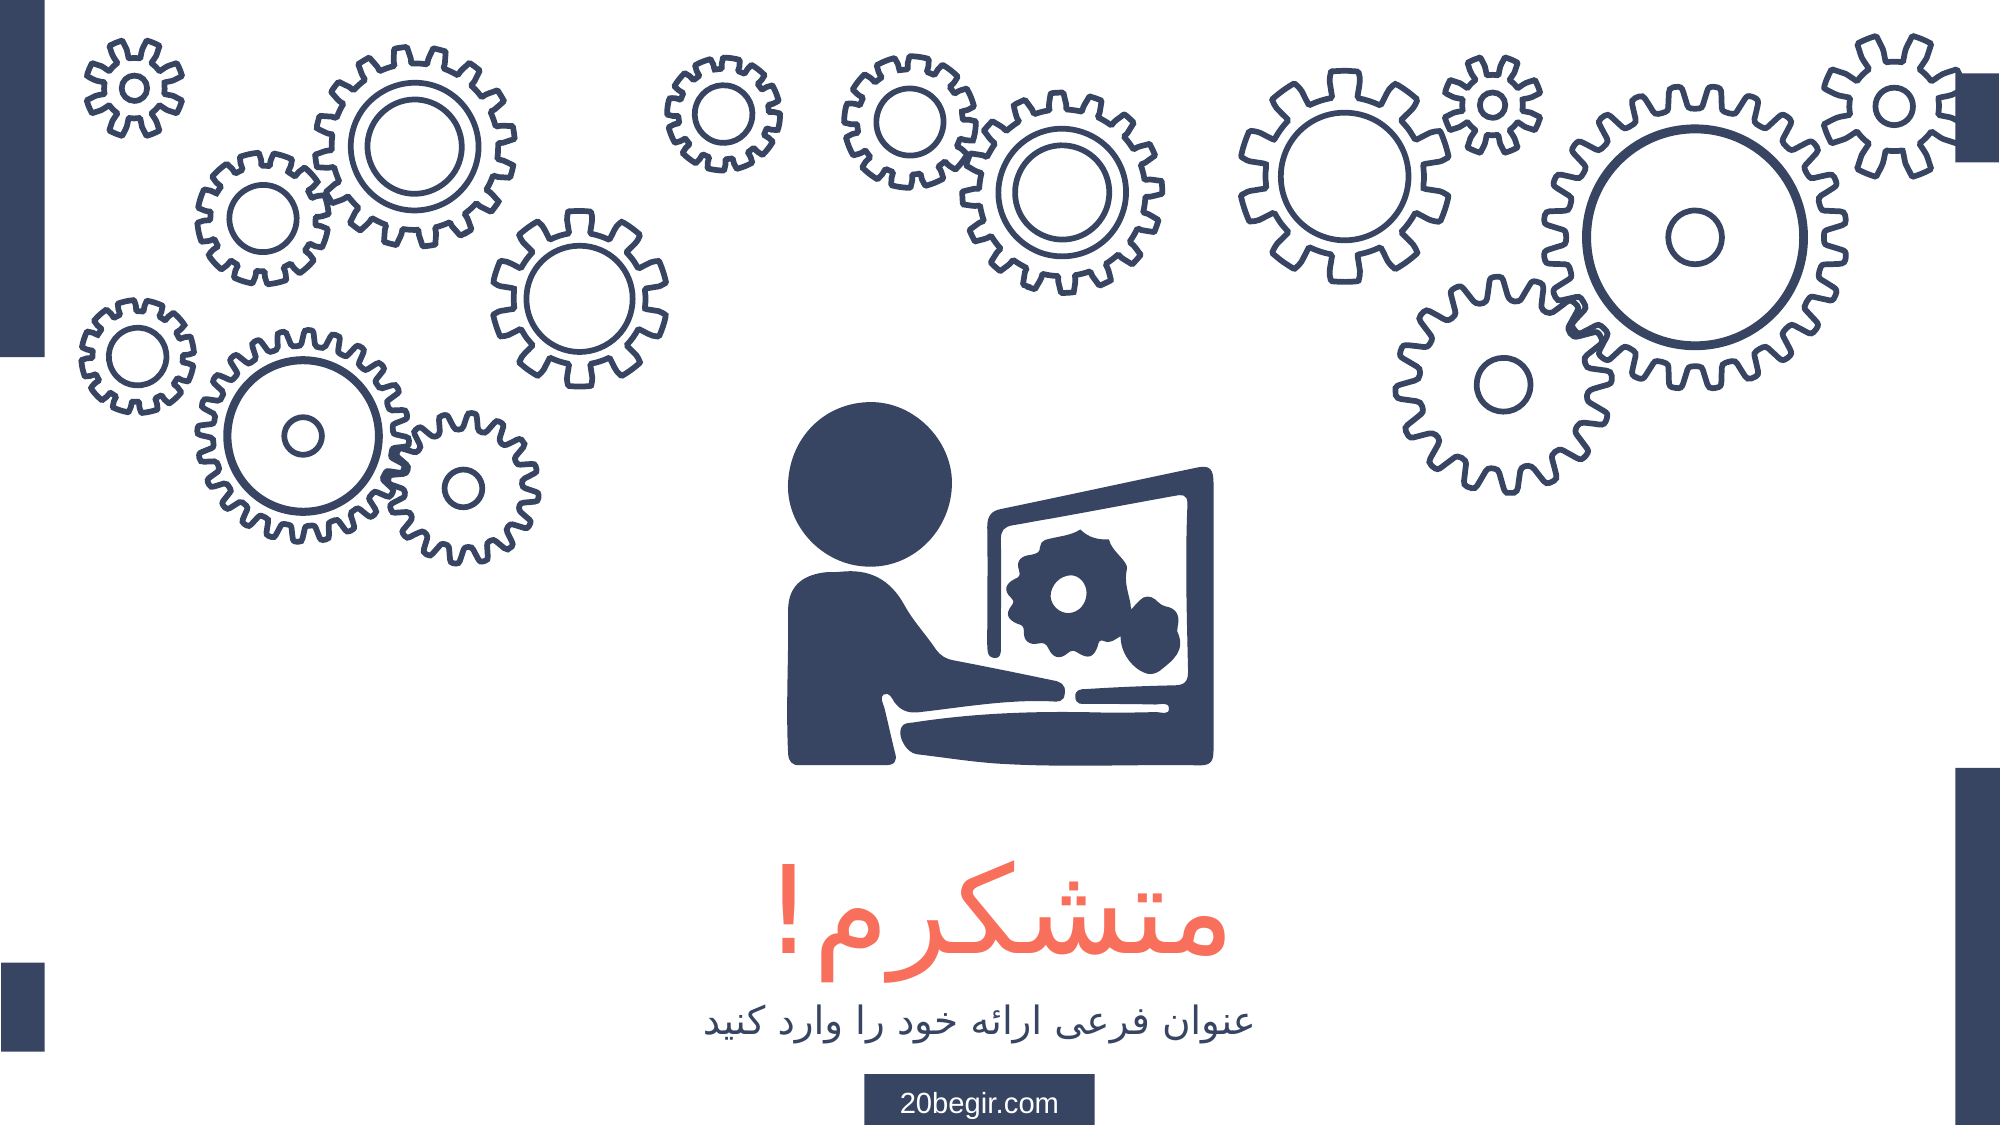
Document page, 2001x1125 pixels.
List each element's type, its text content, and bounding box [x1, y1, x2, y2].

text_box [1955, 73, 2000, 1125]
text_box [0, 0, 45, 1052]
text_box 20begir.com [864, 1074, 1095, 1125]
text_box عنوان فرعی ارائه خود را وارد کنید [412, 988, 1547, 1050]
text_box متشکرم! [644, 824, 1356, 986]
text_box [785, 399, 1214, 768]
